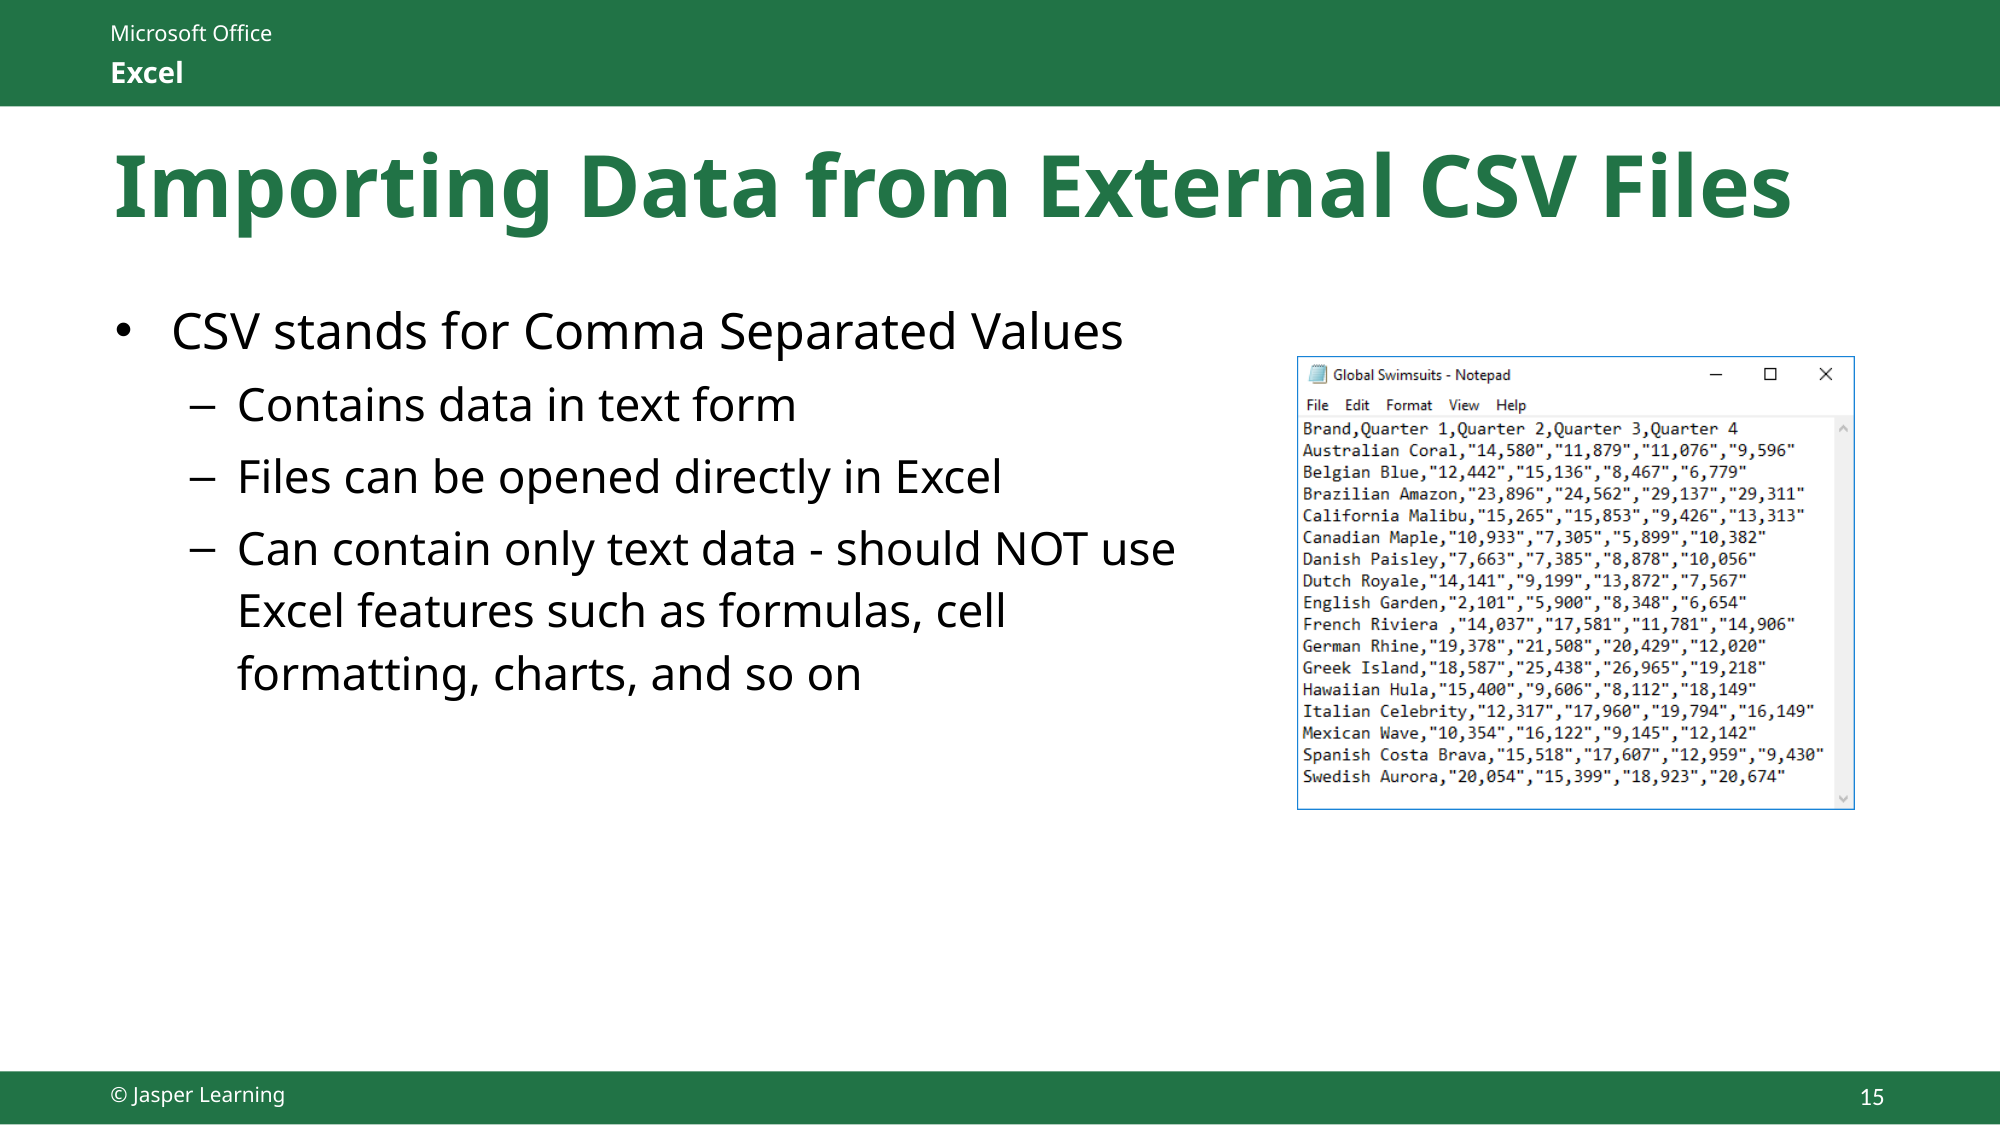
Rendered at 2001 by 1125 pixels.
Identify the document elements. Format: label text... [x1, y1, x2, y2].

slide_number 15 [1433, 1065, 1900, 1125]
title Importing Data from External CSV Files [99, 118, 1866, 248]
list CSV stands for Comma Separated Values Contains data in text form Files can be opened directly in Excel Can contain only text data - should NOT use Excel features such as formulas, cell formatting, charts, and so on [99, 283, 1271, 1026]
footer © Jasper Learning [95, 1065, 729, 1125]
picture [1297, 356, 1855, 810]
